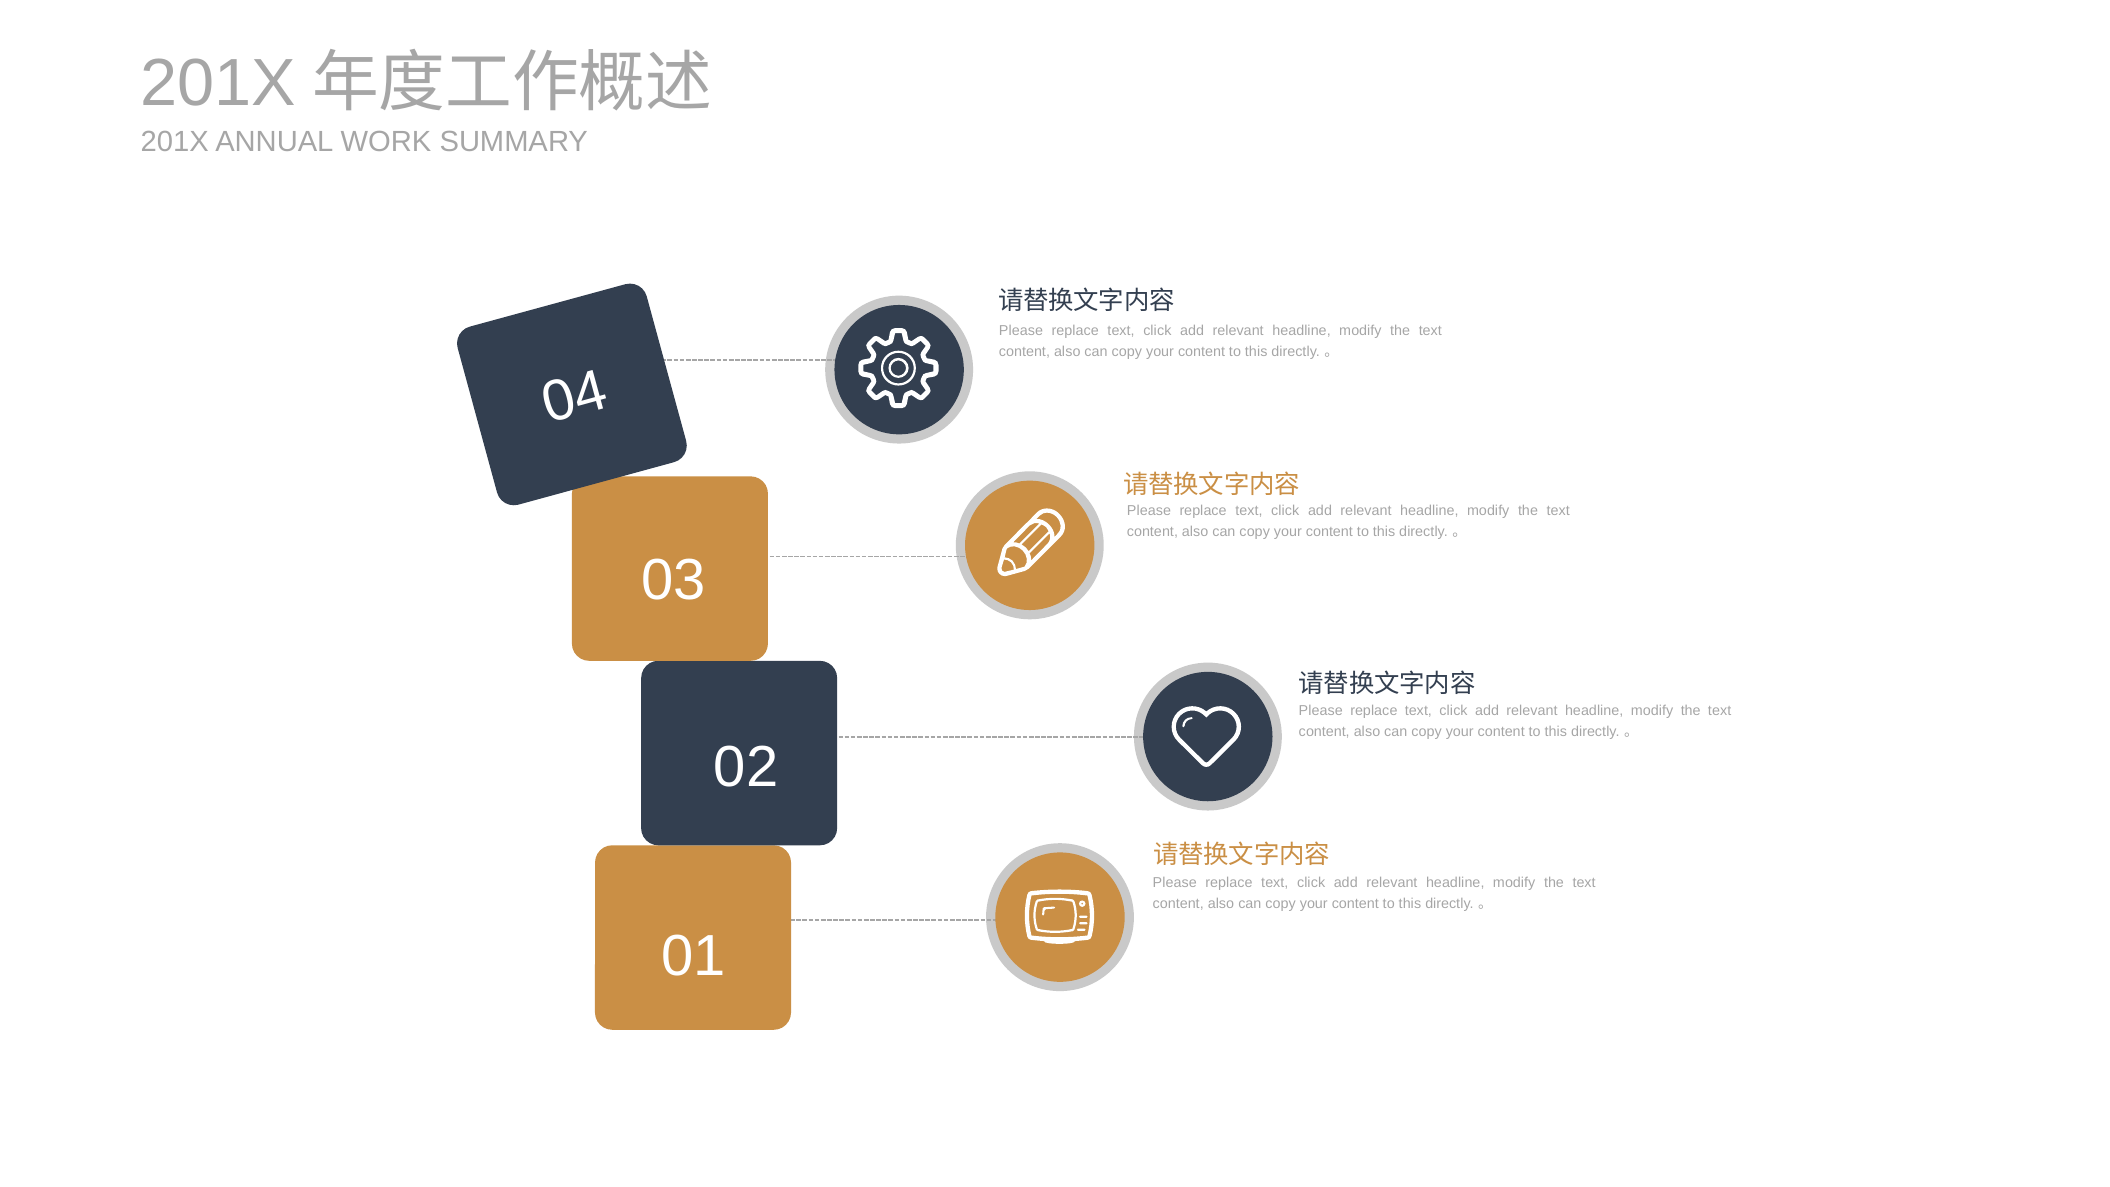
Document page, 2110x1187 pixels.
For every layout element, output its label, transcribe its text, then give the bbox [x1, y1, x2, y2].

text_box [986, 843, 1134, 992]
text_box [641, 660, 838, 846]
text_box Please replace text, click add relevant headline, modify the text content, also can copy your content to this directly.。 [1152, 870, 1597, 912]
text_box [595, 845, 792, 1030]
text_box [473, 302, 670, 487]
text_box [1023, 889, 1095, 944]
text_box 请替换文字内容 [1123, 461, 1414, 499]
text_box 请替换文字内容 [1298, 660, 1589, 697]
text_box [858, 328, 939, 409]
text_box Please replace text, click add relevant headline, modify the text content, also can copy your content to this directly.。 [998, 317, 1444, 360]
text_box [571, 476, 768, 661]
text_box 201X ANNUAL WORK SUMMARY [140, 122, 602, 158]
text_box 请替换文字内容 [1153, 831, 1444, 869]
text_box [955, 471, 1104, 620]
text_box 请替换文字内容 [998, 278, 1289, 316]
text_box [825, 295, 974, 444]
text_box Please replace text, click add relevant headline, modify the text content, also can copy your content to this directly.。 [1126, 497, 1571, 540]
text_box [1169, 704, 1244, 768]
text_box Please replace text, click add relevant headline, modify the text content, also can copy your content to this directly.。 [1298, 697, 1733, 740]
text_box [1133, 662, 1282, 811]
text_box 201X年度工作概述 [140, 38, 789, 119]
